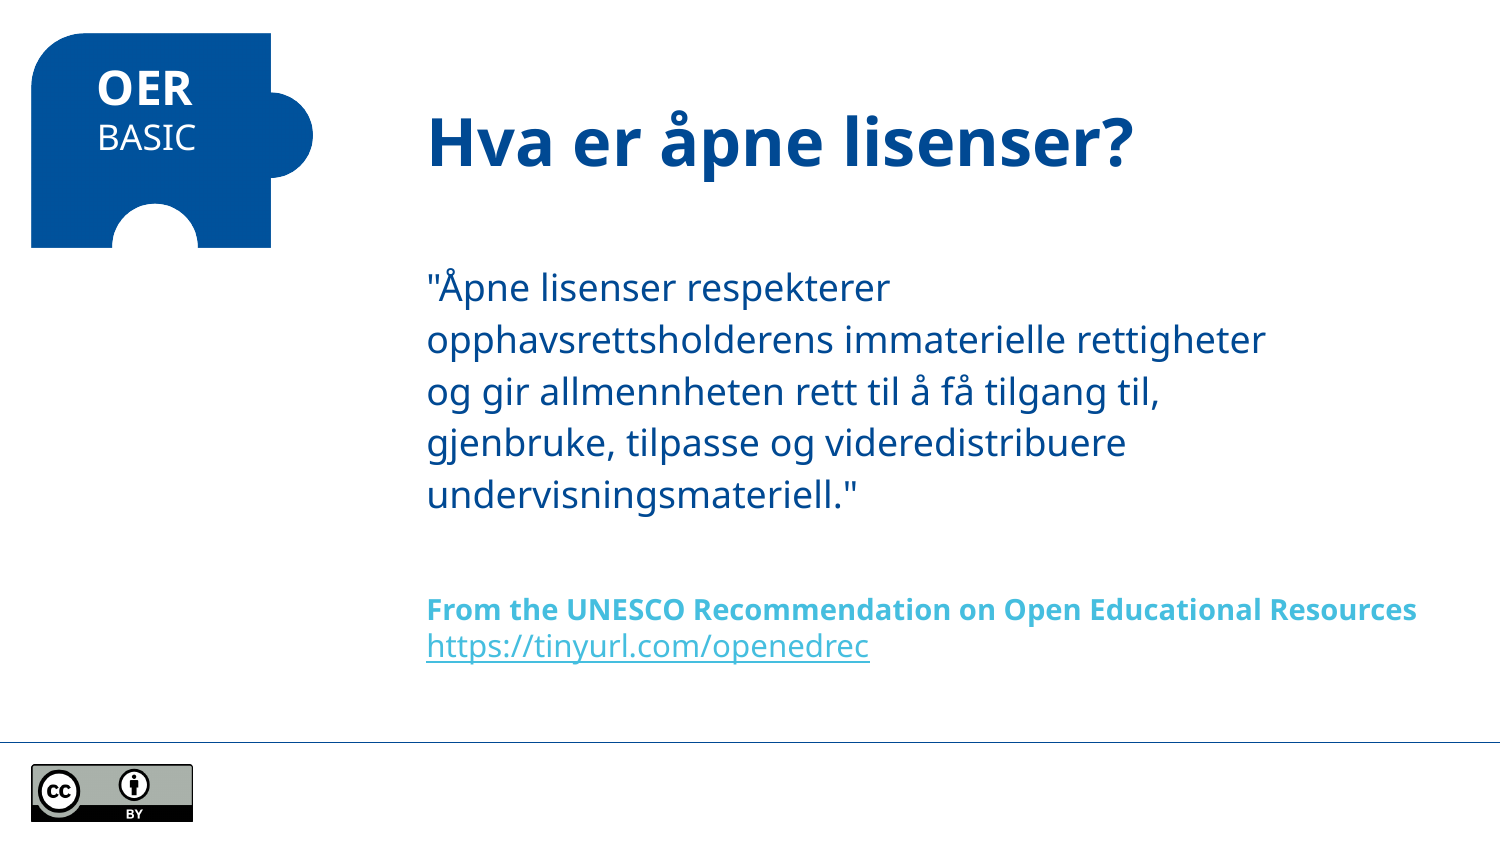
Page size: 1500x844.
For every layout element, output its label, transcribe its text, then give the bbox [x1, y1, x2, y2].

text_box [0, 750, 1500, 844]
text_box OER BASIC [315, 42, 513, 173]
picture [31, 764, 193, 822]
text_box "Åpne lisenser respekterer opphavsrettsholderens immaterielle rettigheter og gir allmennheten rett til å få tilgang til, gjenbruke, tilpasse og videredistribuere undervisningsmateriell." [411, 242, 1320, 576]
text_box From the UNESCO Recommendation on Open Educational Resources https://tinyurl.com/openedrec [411, 576, 1500, 685]
text_box Hva er åpne lisenser? [411, 85, 1402, 195]
picture [31, 33, 313, 248]
